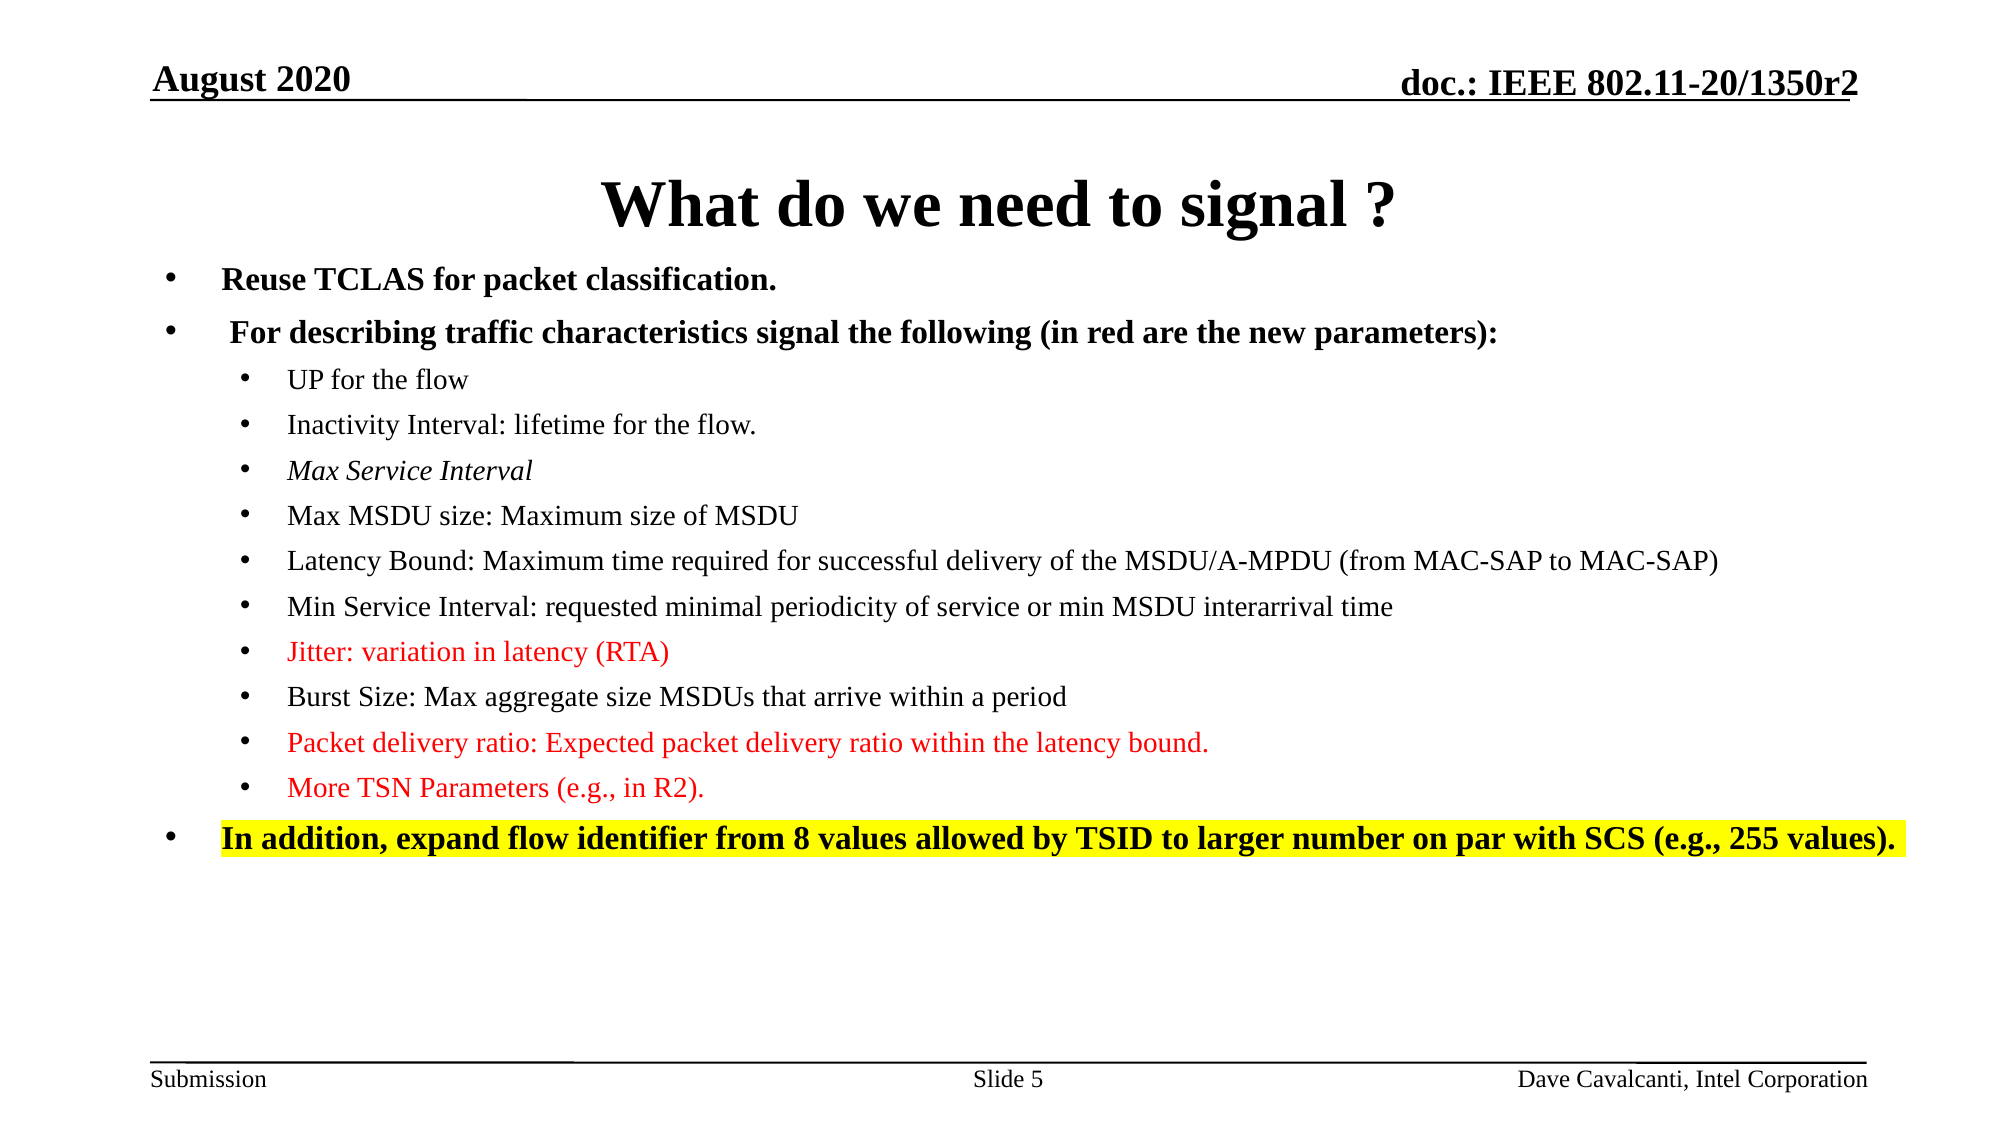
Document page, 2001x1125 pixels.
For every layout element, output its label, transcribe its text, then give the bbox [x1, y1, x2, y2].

list Reuse TCLAS for packet classification. For describing traffic characteristics signal the following (in red are the new parameters): UP for the flow Inactivity Interval: lifetime for the flow. Max Service Interval Max MSDU size: Maximum size of MSDU Latency Bound: Maximum time required for successful delivery of the MSDU/A-MPDU (from MAC-SAP to MAC-SAP) Min Service Interval: requested minimal periodicity of service or min MSDU interarrival time Jitter: variation in latency (RTA) Burst Size: Max aggregate size MSDUs that arrive within a period Packet delivery ratio: Expected packet delivery ratio within the latency bound. More TSN Parameters (e.g., in R2). In addition, expand flow identifier from 8 values allowed by TSID to larger number on par with SCS (e.g., 255 values). [149, 249, 1938, 988]
title What do we need to signal ? [149, 112, 1850, 249]
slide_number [152, 54, 563, 100]
slide_number Slide 5 [950, 1061, 1067, 1123]
footer Dave Cavalcanti, Intel Corporation [1171, 1061, 1869, 1093]
